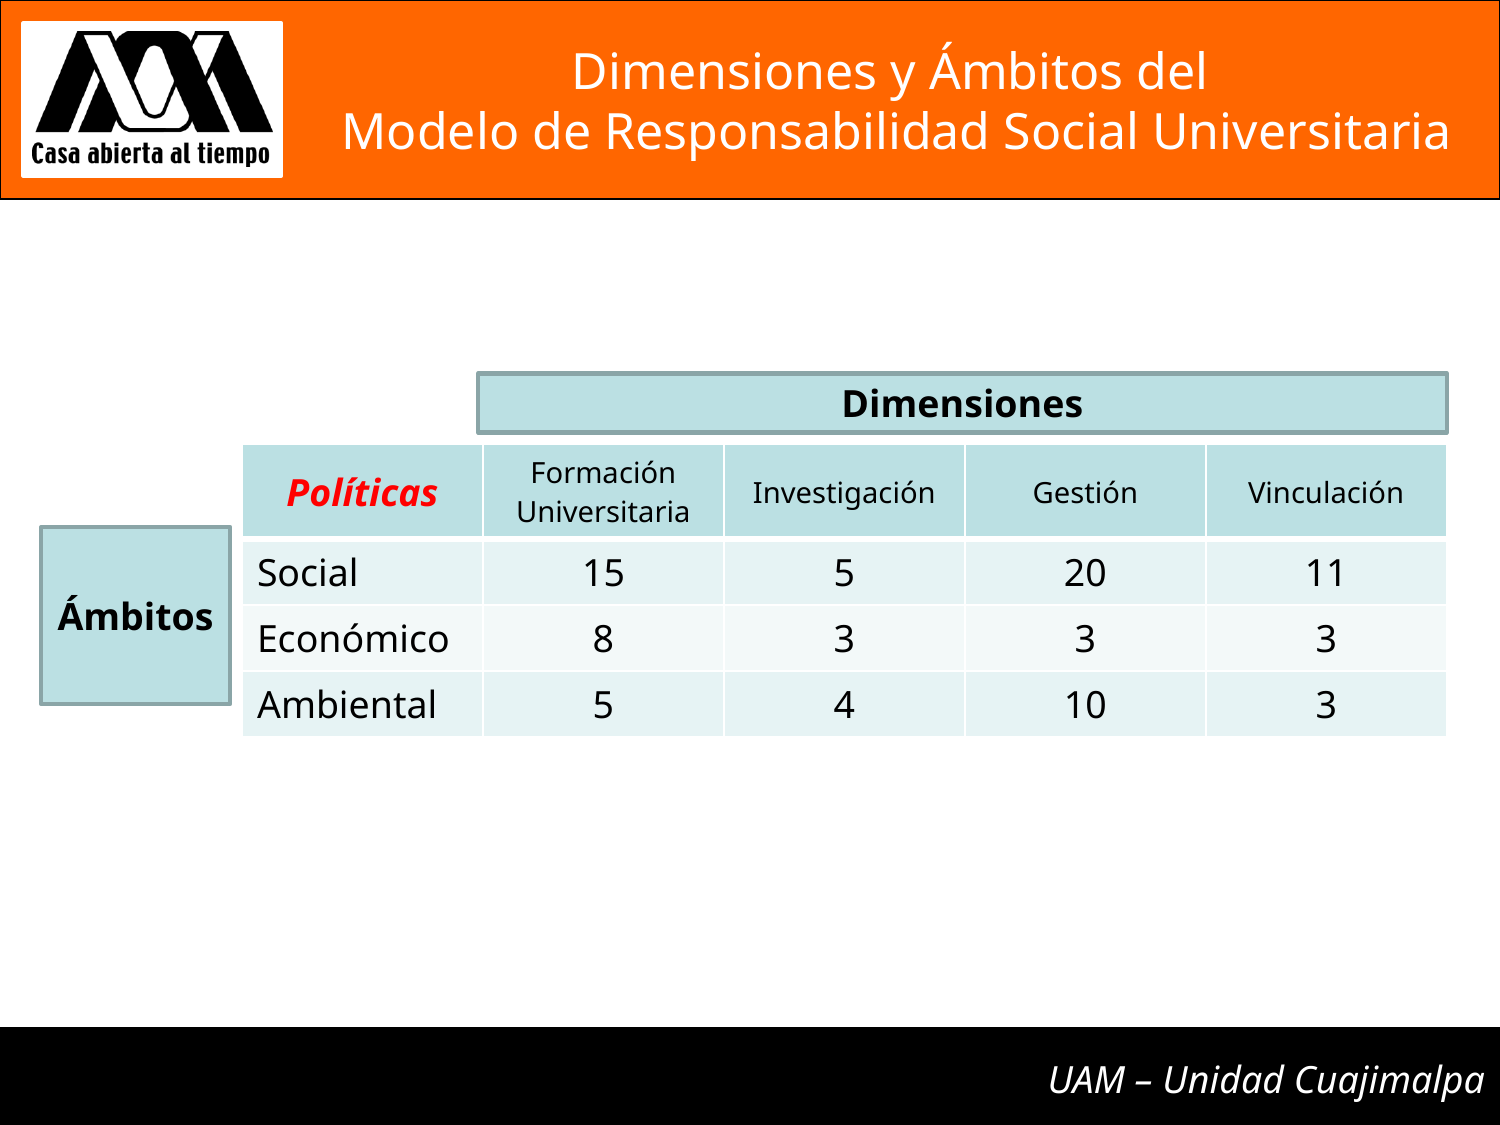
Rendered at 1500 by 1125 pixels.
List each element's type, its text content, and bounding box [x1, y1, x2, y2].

table_cell 11 [1207, 542, 1446, 604]
table_cell Social [243, 542, 482, 604]
title Dimensiones y Ámbitos del Modelo de Responsabilidad Social Universitaria [280, 0, 1500, 200]
table_cell 20 [966, 542, 1205, 604]
table_cell 10 [966, 672, 1205, 736]
table_cell 15 [484, 542, 723, 604]
table_cell 3 [725, 606, 964, 670]
text_box Dimensiones [476, 371, 1449, 435]
table_header Políticas [243, 445, 482, 536]
table_cell Económico [243, 606, 482, 670]
picture [32, 31, 273, 167]
table_cell 8 [484, 606, 723, 670]
text_box Ámbitos [39, 525, 232, 706]
table_cell 5 [725, 542, 964, 604]
table_cell Ambiental [243, 672, 482, 736]
table_header Formación Universitaria [484, 445, 723, 536]
table_cell 4 [725, 672, 964, 736]
table_cell 5 [484, 672, 723, 736]
table_cell 3 [966, 606, 1205, 670]
table_header Gestión [966, 445, 1205, 536]
table_header Investigación [725, 445, 964, 536]
table_cell 3 [1207, 606, 1446, 670]
table_header Vinculación [1207, 445, 1446, 536]
table_cell 3 [1207, 672, 1446, 736]
